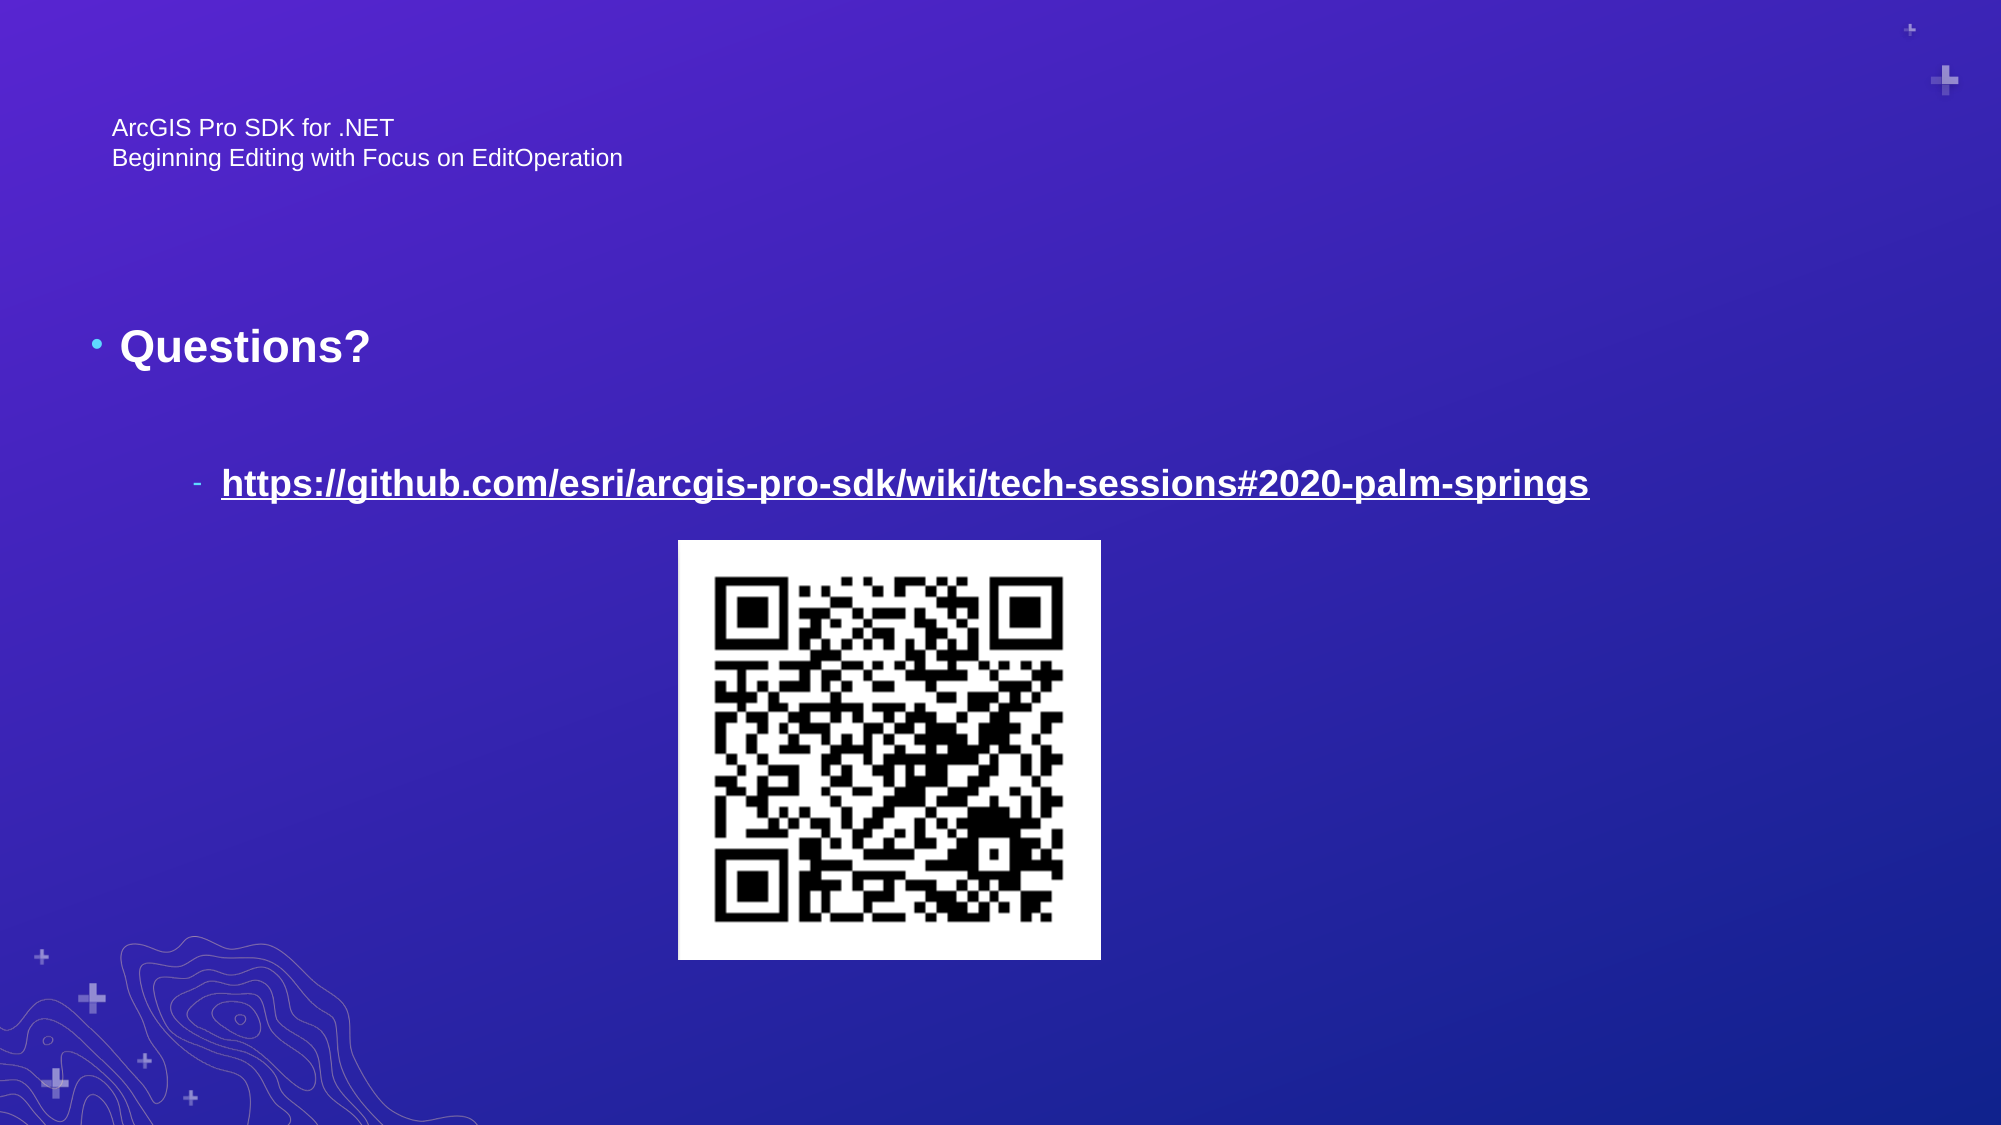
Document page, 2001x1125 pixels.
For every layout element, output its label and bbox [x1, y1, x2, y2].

picture [678, 540, 1101, 960]
text_box [0, 0, 2000, 1125]
